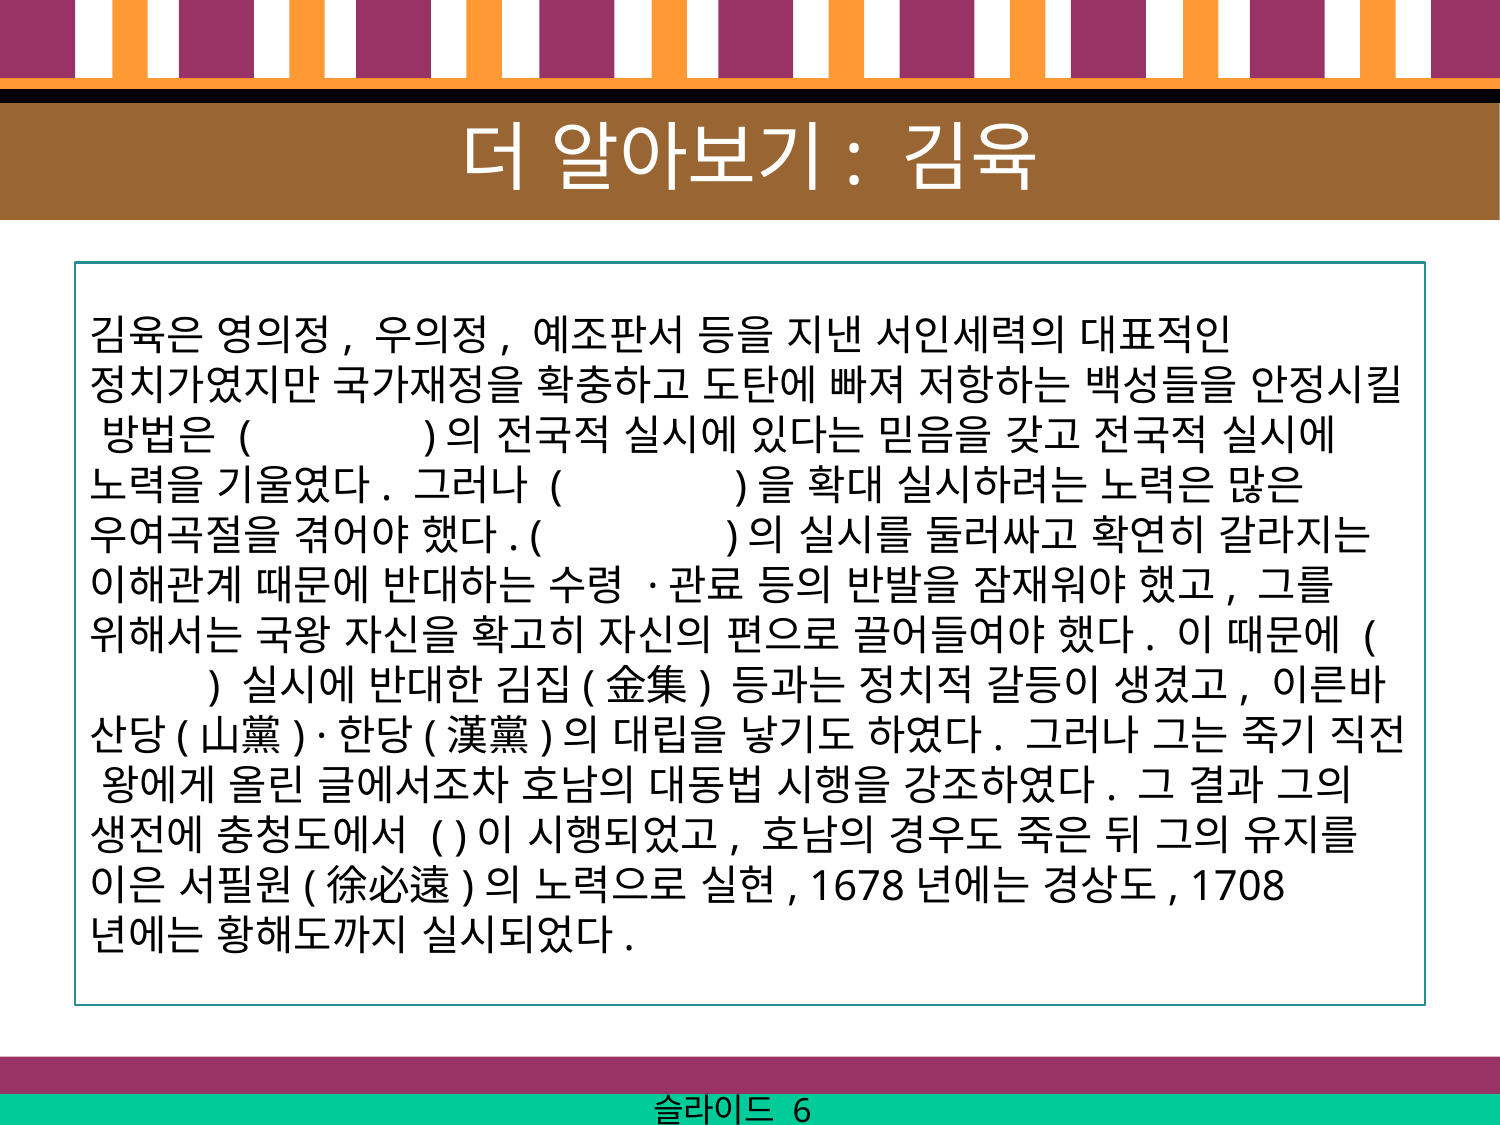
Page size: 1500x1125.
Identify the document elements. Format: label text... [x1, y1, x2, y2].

text_box 슬라이드 6 [596, 1082, 869, 1125]
list 김육은 영의정, 우의정, 예조판서 등을 지낸 서인세력의 대표적인 정치가였지만 국가재정을 확충하고 도탄에 빠져 저항하는 백성들을 안정시킬 방법은 ( )의 전국적 실시에 있다는 믿음을 갖고 전국적 실시에 노력을 기울였다. 그러나 ( )을 확대 실시하려는 노력은 많은 우여곡절을 겪어야 했다. ( )의 실시를 둘러싸고 확연히 갈라지는 이해관계 때문에 반대하는 수령 ·관료 등의 반발을 잠재워야 했고, 그를 위해서는 국왕 자신을 확고히 자신의 편으로 끌어들여야 했다. 이 때문에 ( ) 실시에 반대한 김집(金集) 등과는 정치적 갈등이 생겼고, 이른바 산당(山黨) ·한당(漢黨)의 대립을 낳기도 하였다. 그러나 그는 죽기 직전 왕에게 올린 글에서조차 호남의 대동법 시행을 강조하였다. 그 결과 그의 생전에 충청도에서 ( )이 시행되었고, 호남의 경우도 죽은 뒤 그의 유지를 이은 서필원(徐必遠)의 노력으로 실현, 1678년에는 경상도, 1708년에는 황해도까지 실시되었다. [75, 262, 1425, 1005]
title 더 알아보기: 김육 [75, 101, 1425, 230]
